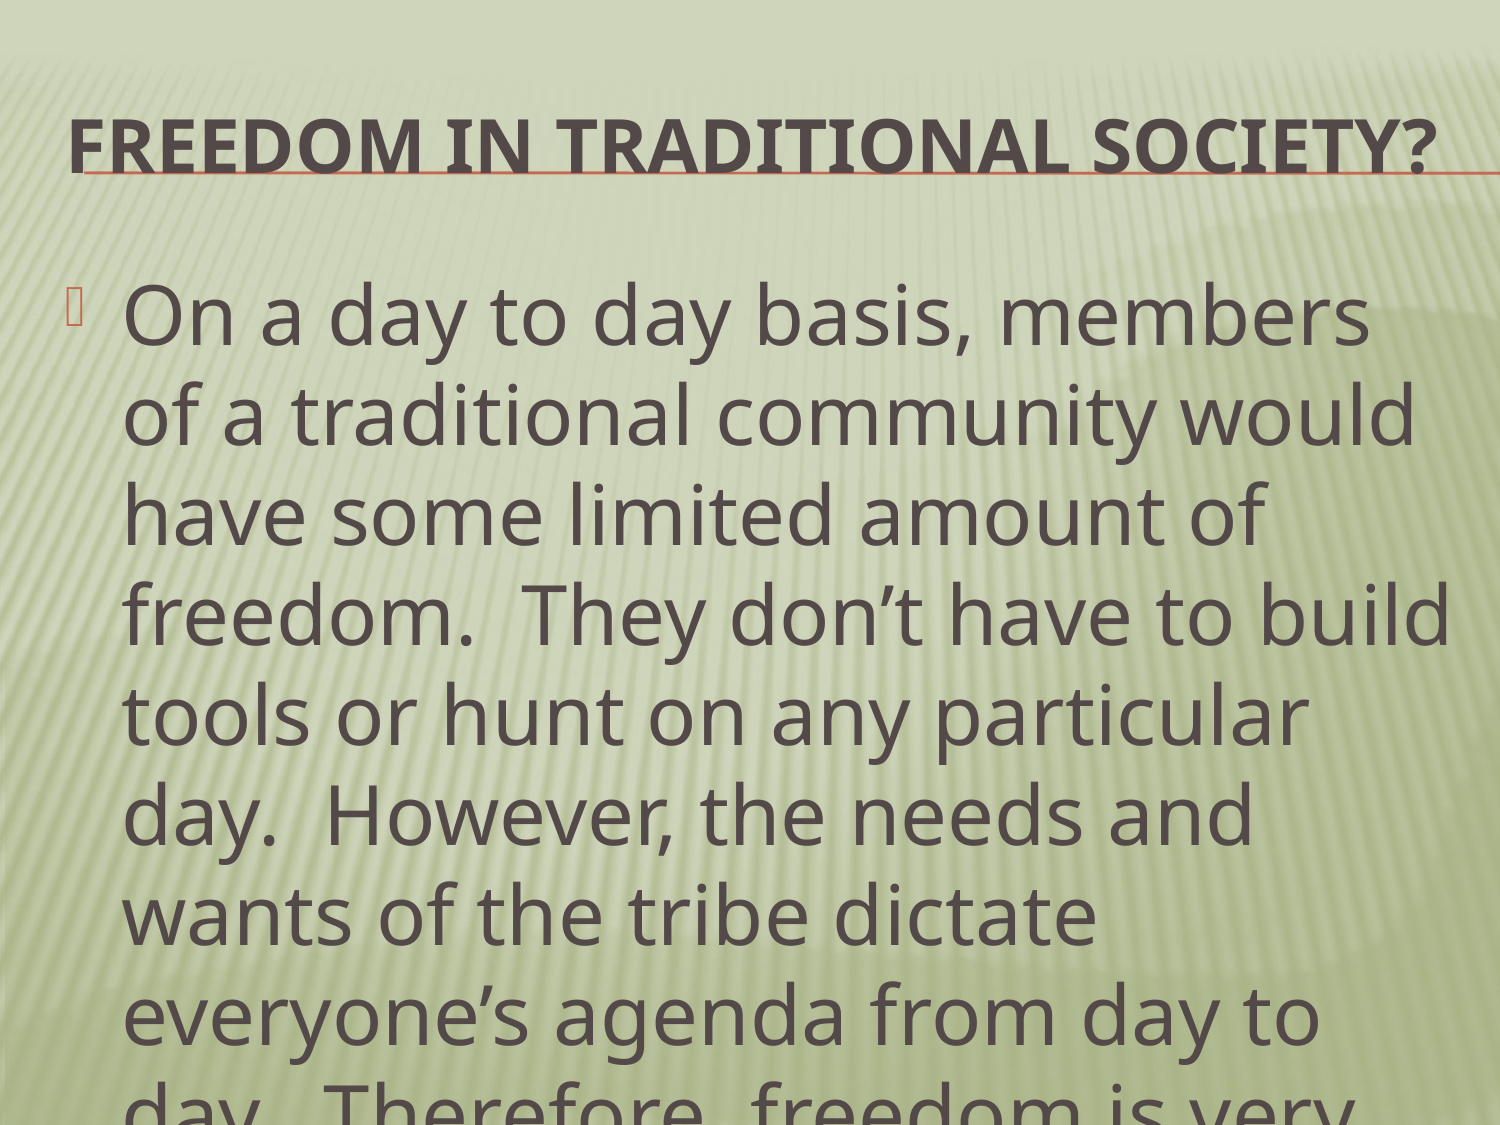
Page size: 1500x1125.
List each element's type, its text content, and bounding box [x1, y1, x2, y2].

list On a day to day basis, members of a traditional community would have some limited amount of freedom. They don’t have to build tools or hunt on any particular day. However, the needs and wants of the tribe dictate everyone’s agenda from day to day. Therefore, freedom is very limited; everyone is dependent upon everyone else just to satisfy basic needs and survive. [50, 254, 1475, 998]
title Freedom in Traditional society? [50, 75, 1475, 213]
